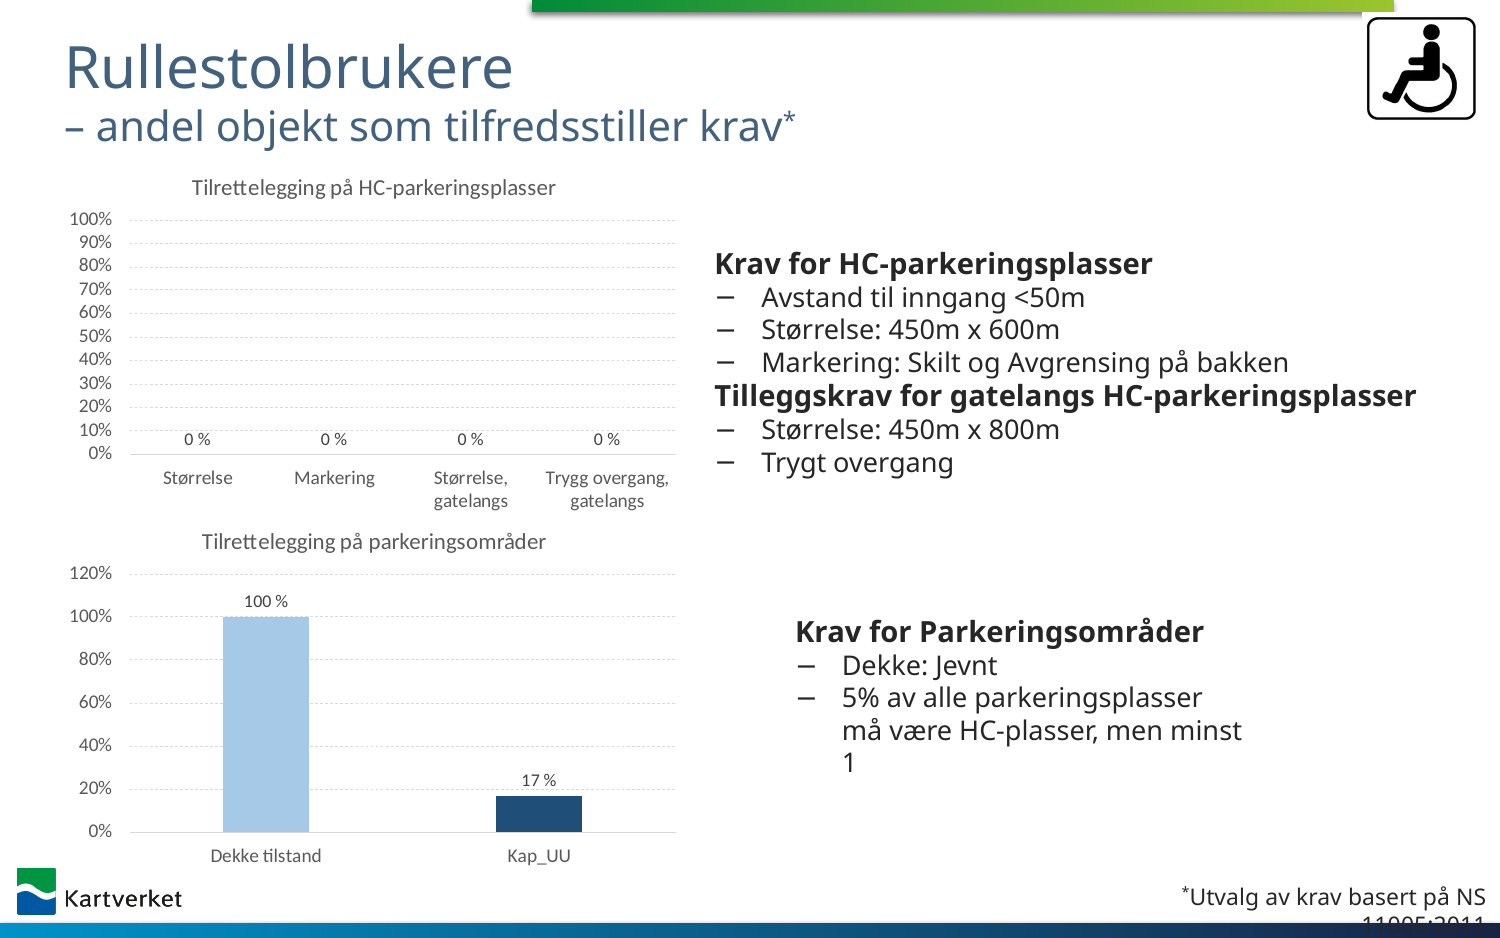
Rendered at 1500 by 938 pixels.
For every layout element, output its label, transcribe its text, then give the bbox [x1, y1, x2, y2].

text_box *Utvalg av krav basert på NS 11005:2011 [1068, 873, 1500, 938]
picture [62, 166, 687, 519]
text_box Krav for Parkeringsområder Dekke: Jevnt 5% av alle parkeringsplasser må være HC-plasser, men minst 1 [780, 605, 1261, 786]
picture [62, 520, 687, 874]
text_box Krav for HC-parkeringsplasser Avstand til inngang <50m Størrelse: 450m x 600m Markering: Skilt og Avgrensing på bakken Tilleggskrav for gatelangs HC-parkeringsplasser Størrelse: 450m x 800m Trygt overgang [699, 237, 1433, 485]
picture [1362, 12, 1481, 126]
text_box Rullestolbrukere – andel objekt som tilfredsstiller krav* [49, 25, 1431, 158]
